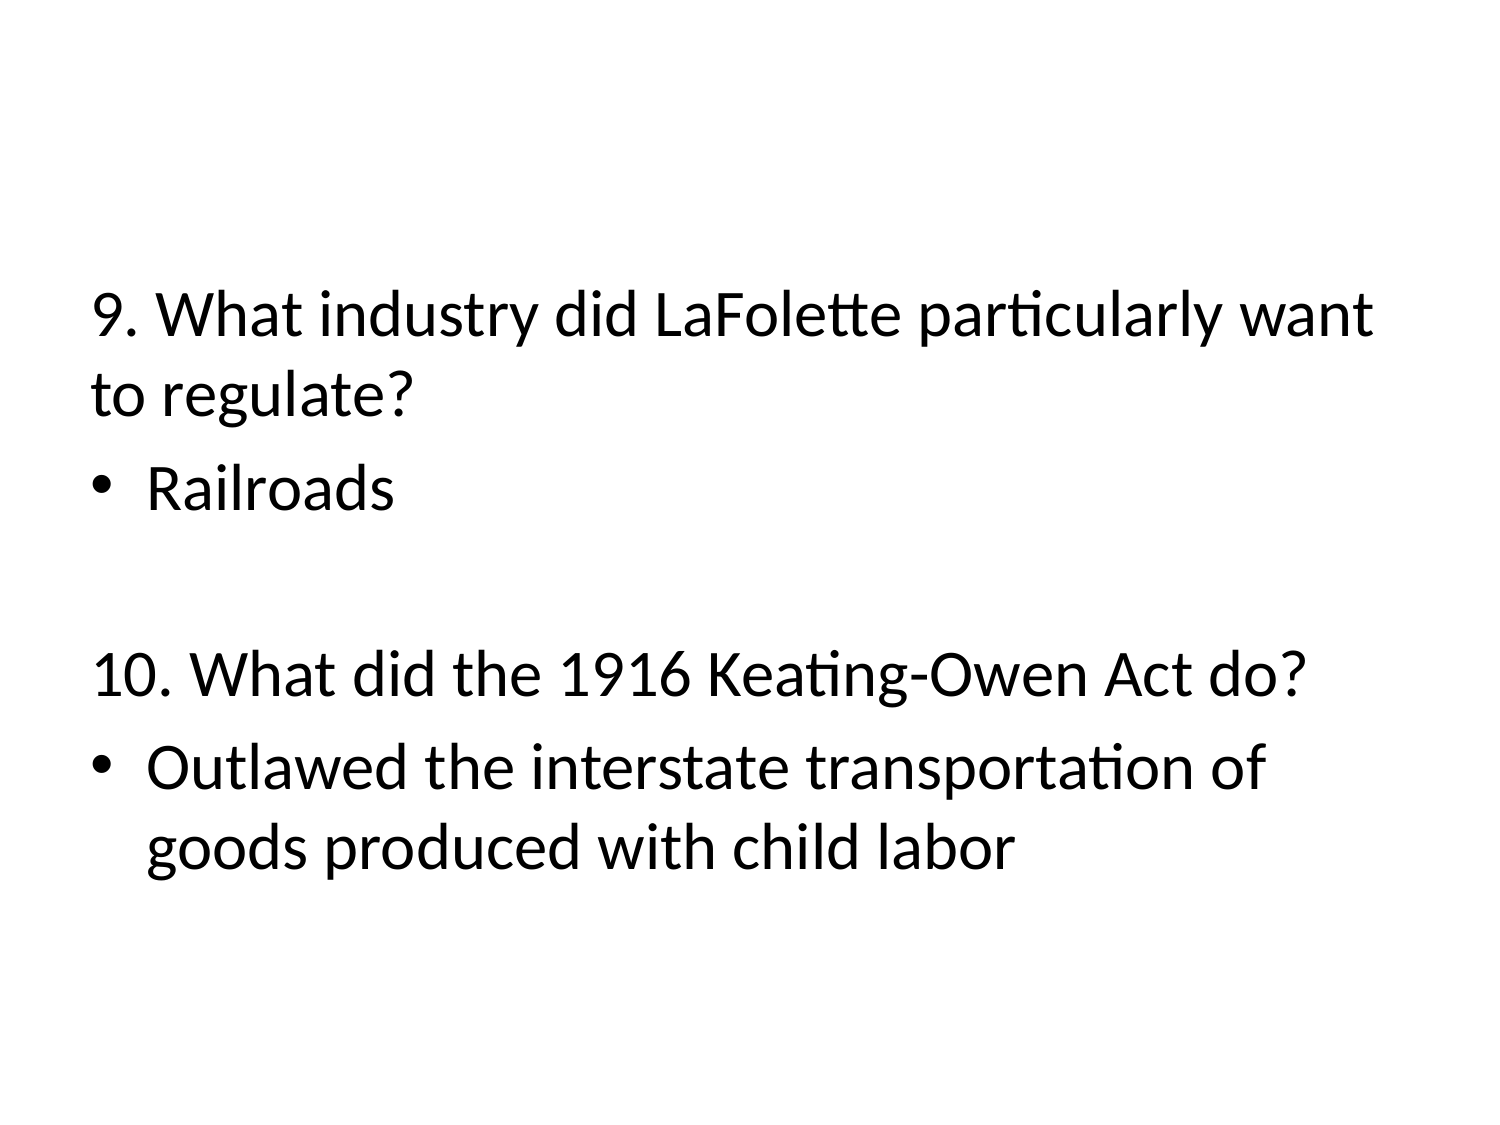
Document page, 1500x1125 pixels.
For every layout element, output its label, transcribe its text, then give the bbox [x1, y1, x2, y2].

list 9. What industry did LaFolette particularly want to regulate? Railroads 10. What did the 1916 Keating-Owen Act do? Outlawed the interstate transportation of goods produced with child labor [75, 262, 1425, 1005]
